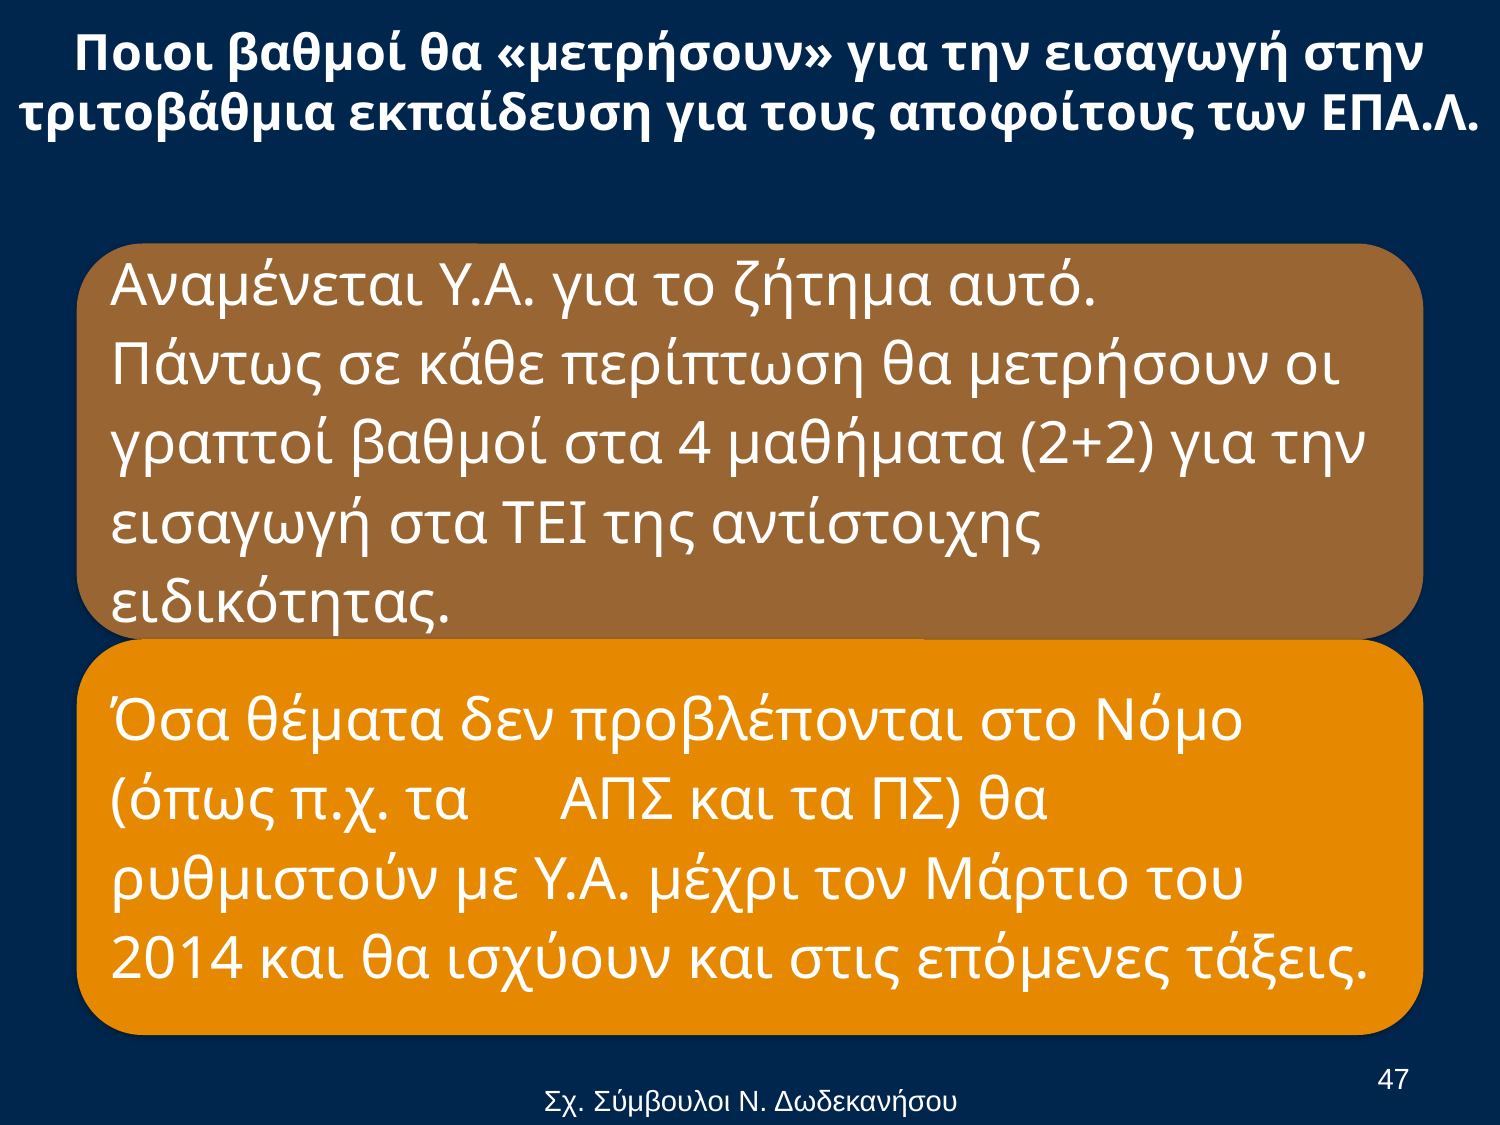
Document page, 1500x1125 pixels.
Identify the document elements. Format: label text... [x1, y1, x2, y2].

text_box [76, 243, 1424, 1036]
title Ποιοι βαθμοί θα «μετρήσουν» για την εισαγωγή στην τριτοβάθμια εκπαίδευση για τους αποφοίτους των ΕΠΑ.Λ. [0, 0, 1500, 162]
slide_number 47 [1074, 1040, 1426, 1103]
footer Σχ. Σύμβουλοι Ν. Δωδεκανήσου [513, 1046, 989, 1125]
